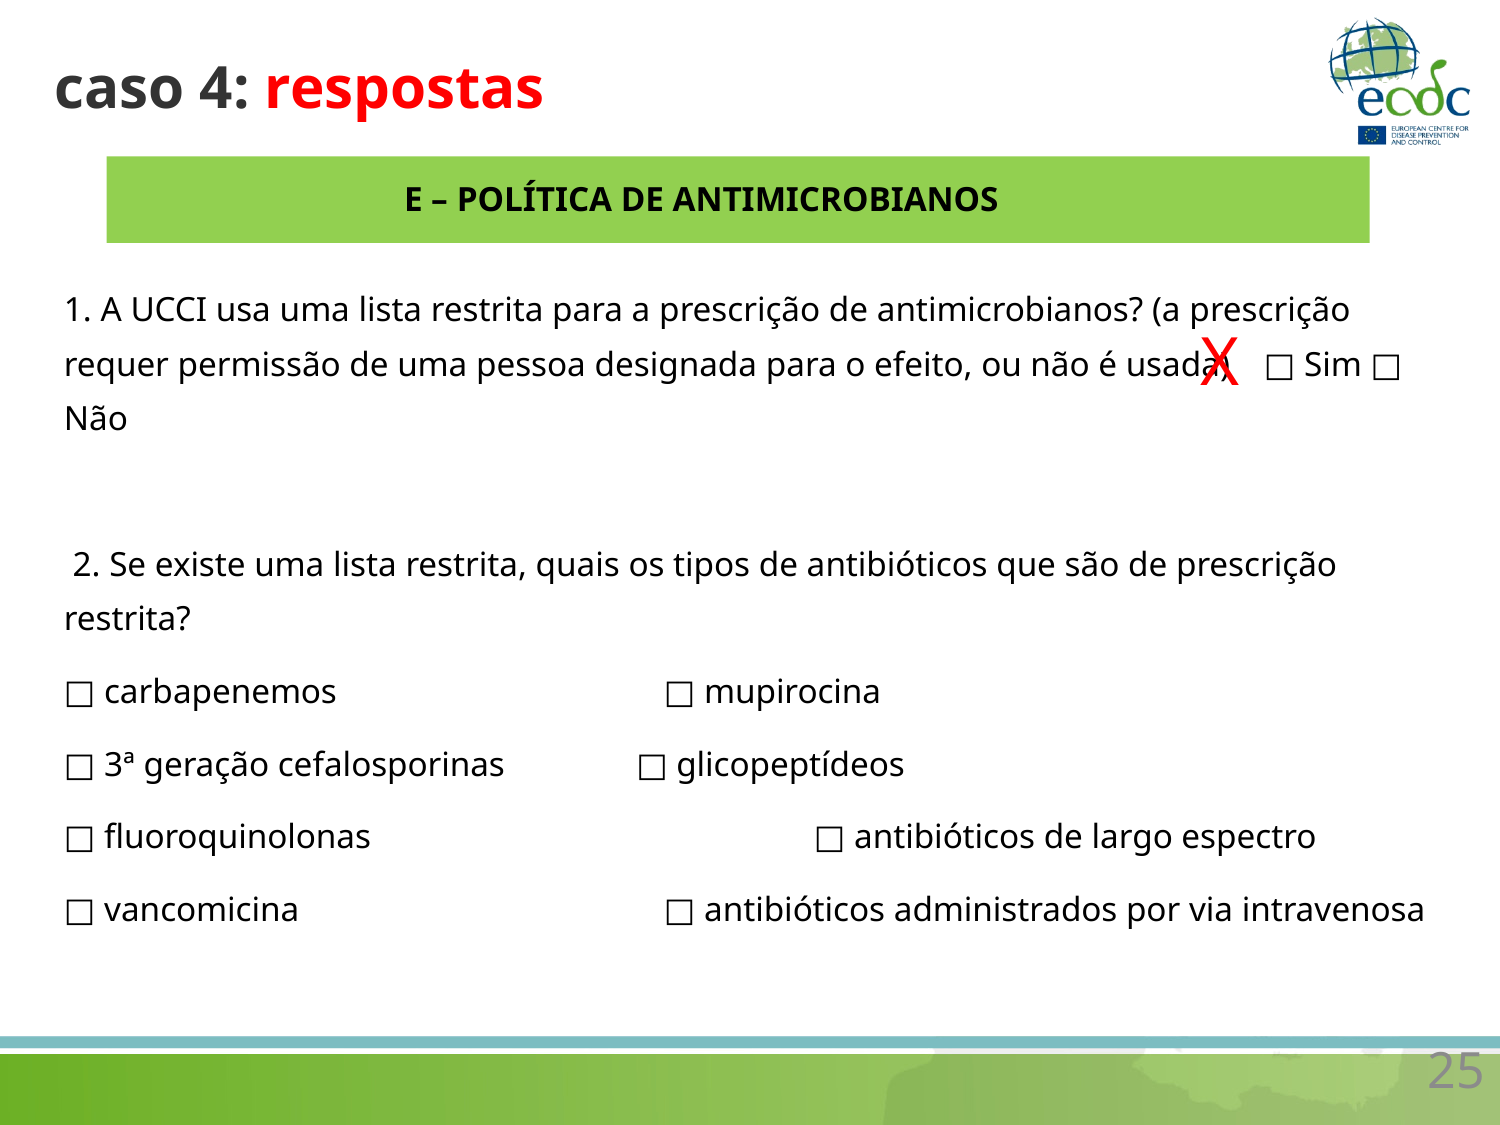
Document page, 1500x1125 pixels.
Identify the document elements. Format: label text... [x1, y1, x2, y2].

slide_number 25 [1149, 1042, 1500, 1103]
picture [1328, 17, 1473, 148]
text_box E – POLÍTICA DE ANTIMICROBIANOS [389, 174, 1153, 226]
title caso 4: respostas [54, 58, 1405, 152]
text_box X [1185, 320, 1288, 408]
picture [0, 1036, 1500, 1125]
list 1. A UCCI usa uma lista restrita para a prescrição de antimicrobianos? (a prescrição requer permissão de uma pessoa designada para o efeito, ou não é usada) □ Sim □ Não 2. Se existe uma lista restrita, quais os tipos de antibióticos que são de prescrição restrita? □ carbapenemos □ mupirocina □ 3ª geração cefalosporinas □ glicopeptídeos □ fluoroquinolonas □ antibióticos de largo espectro □ vancomicina □ antibióticos administrados por via intravenosa [63, 274, 1463, 973]
text_box [106, 156, 1370, 243]
